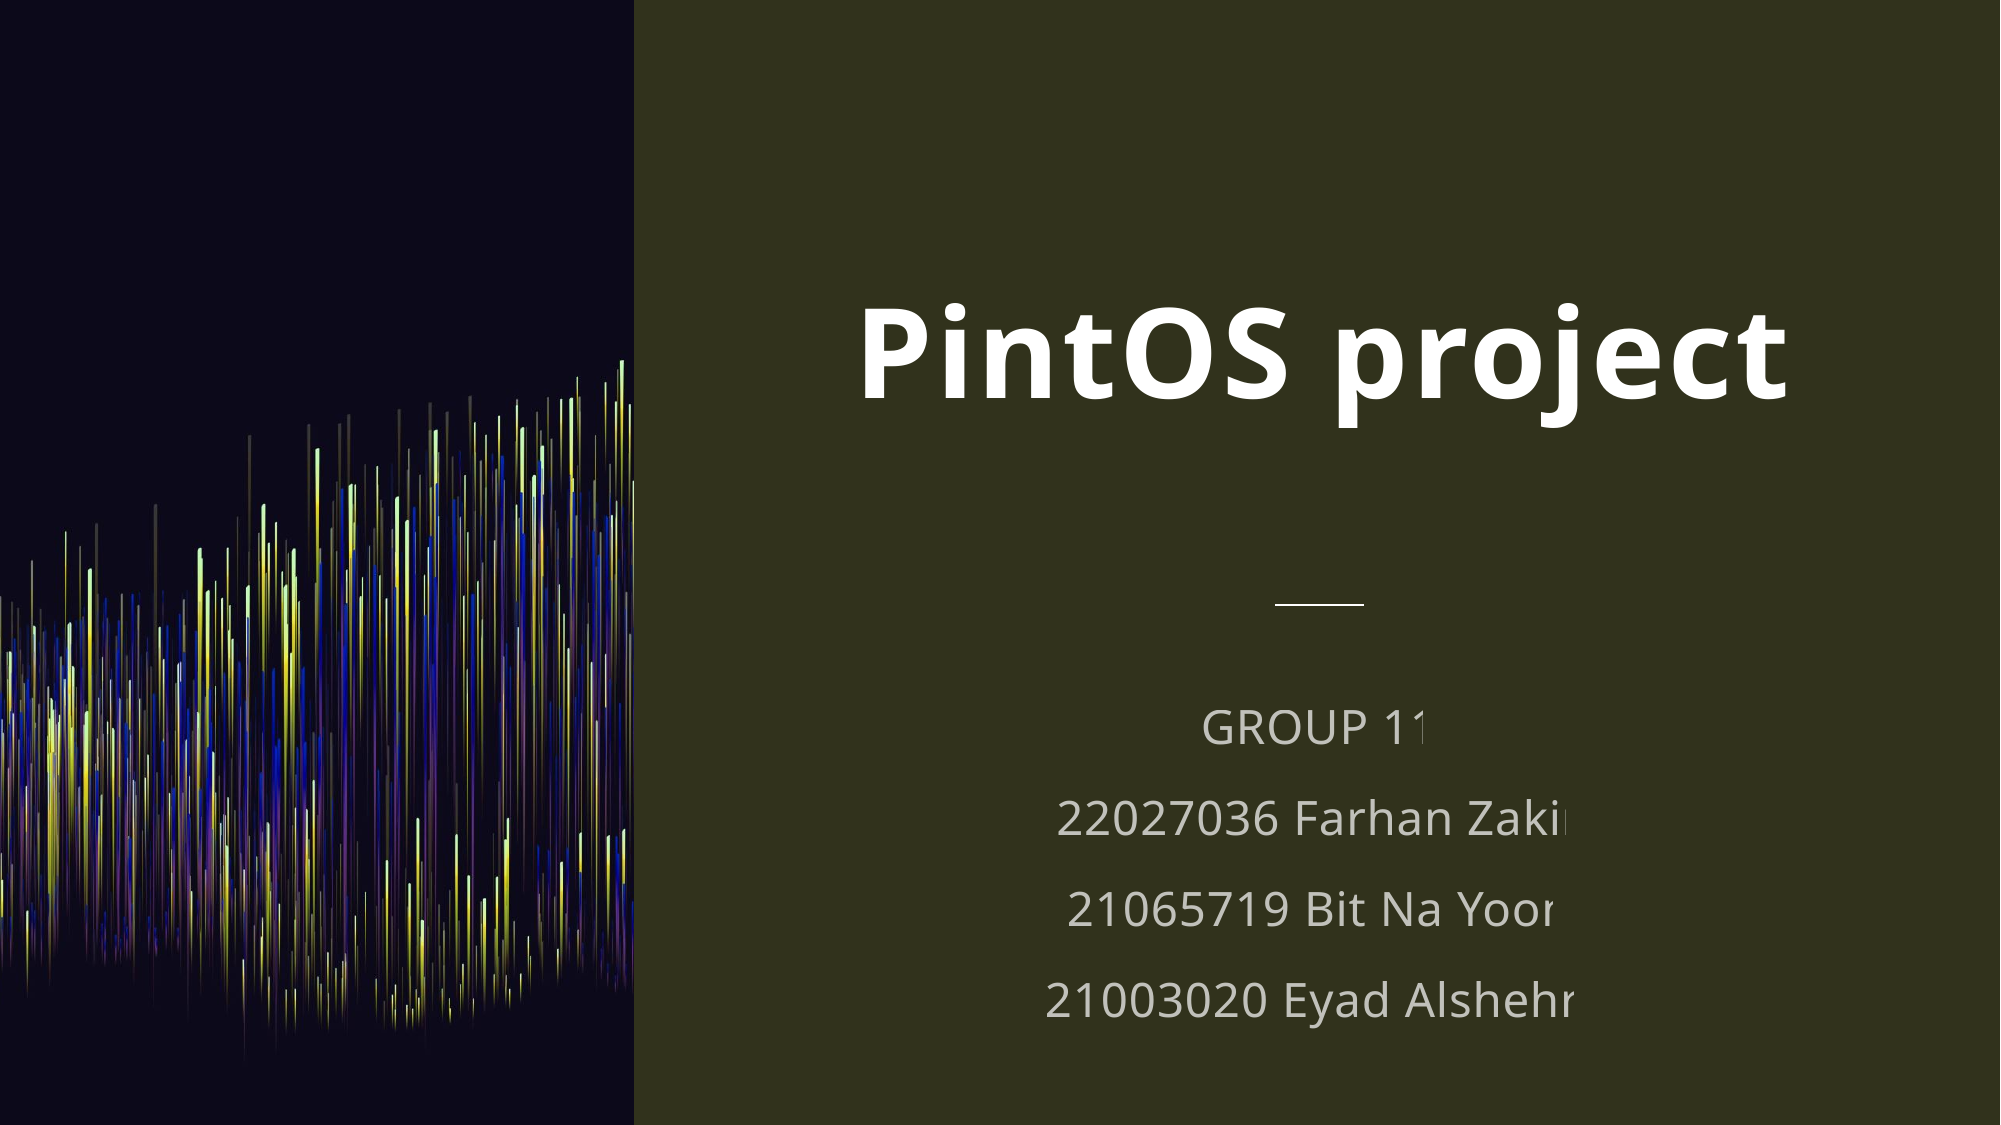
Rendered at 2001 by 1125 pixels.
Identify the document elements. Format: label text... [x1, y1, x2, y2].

title PintOS project [765, 153, 1880, 439]
picture [0, 0, 635, 1125]
text_box [635, 0, 2000, 1125]
subtitle GROUP 11 22027036 Farhan Zakir 21065719 Bit Na Yoon 21003020 Eyad Alshehri [817, 665, 1822, 1045]
